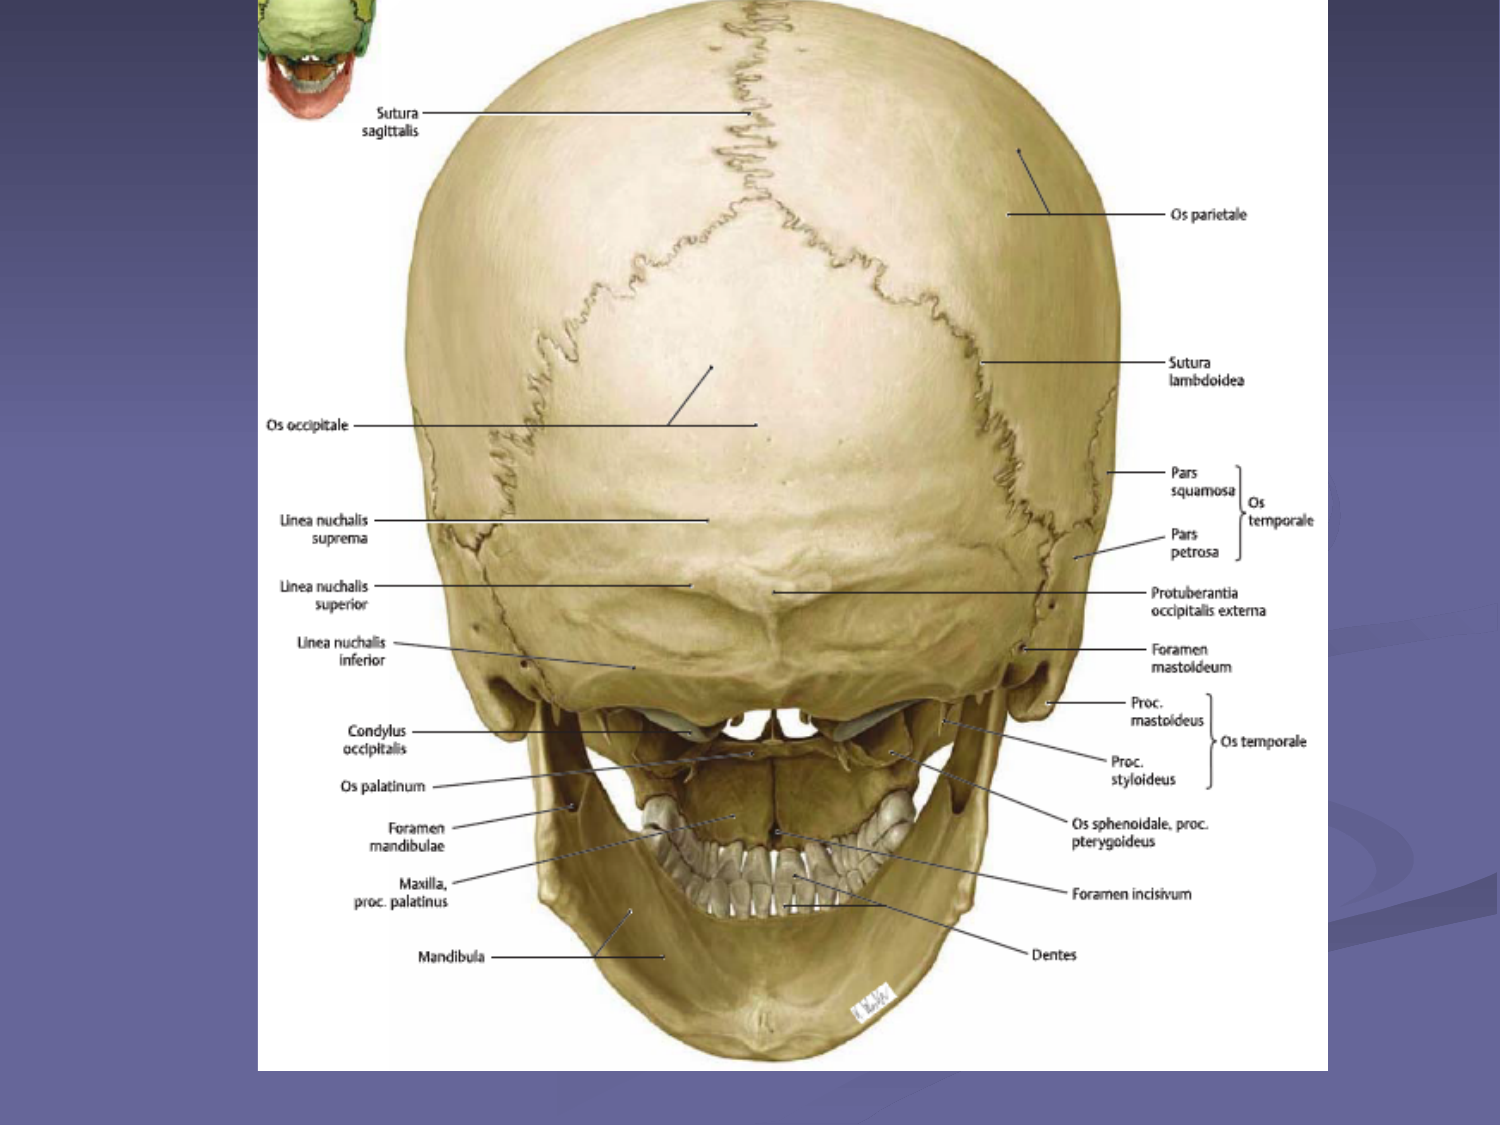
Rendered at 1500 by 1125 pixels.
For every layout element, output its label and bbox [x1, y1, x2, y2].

picture [257, 0, 1329, 1071]
